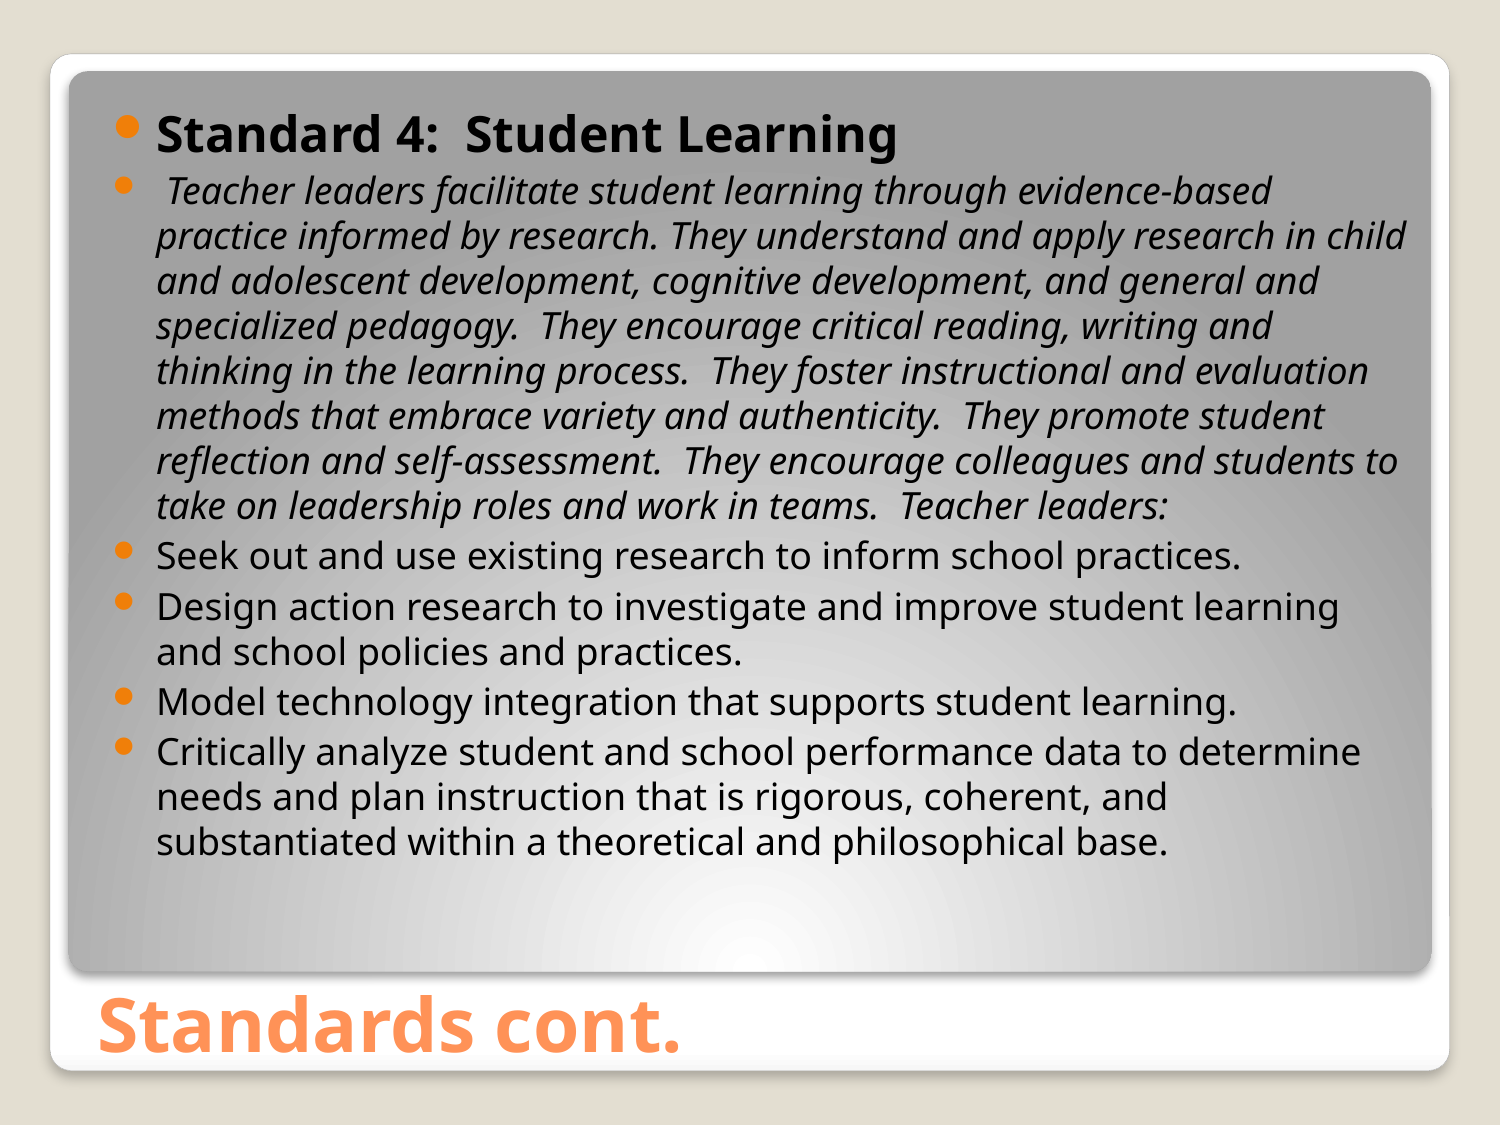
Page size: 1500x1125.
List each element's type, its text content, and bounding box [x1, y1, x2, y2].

list Standard 4: Student Learning Teacher leaders facilitate student learning through evidence-based practice informed by research. They understand and apply research in child and adolescent development, cognitive development, and general and specialized pedagogy. They encourage critical reading, writing and thinking in the learning process. They foster instructional and evaluation methods that embrace variety and authenticity. They promote student reflection and self-assessment. They encourage colleagues and students to take on leadership roles and work in teams. Teacher leaders: Seek out and use existing research to inform school practices. Design action research to investigate and improve student learning and school policies and practices. Model technology integration that supports student learning. Critically analyze student and school performance data to determine needs and plan instruction that is rigorous, coherent, and substantiated within a theoretical and philosophical base. [82, 86, 1426, 775]
title Standards cont. [82, 817, 1425, 1075]
